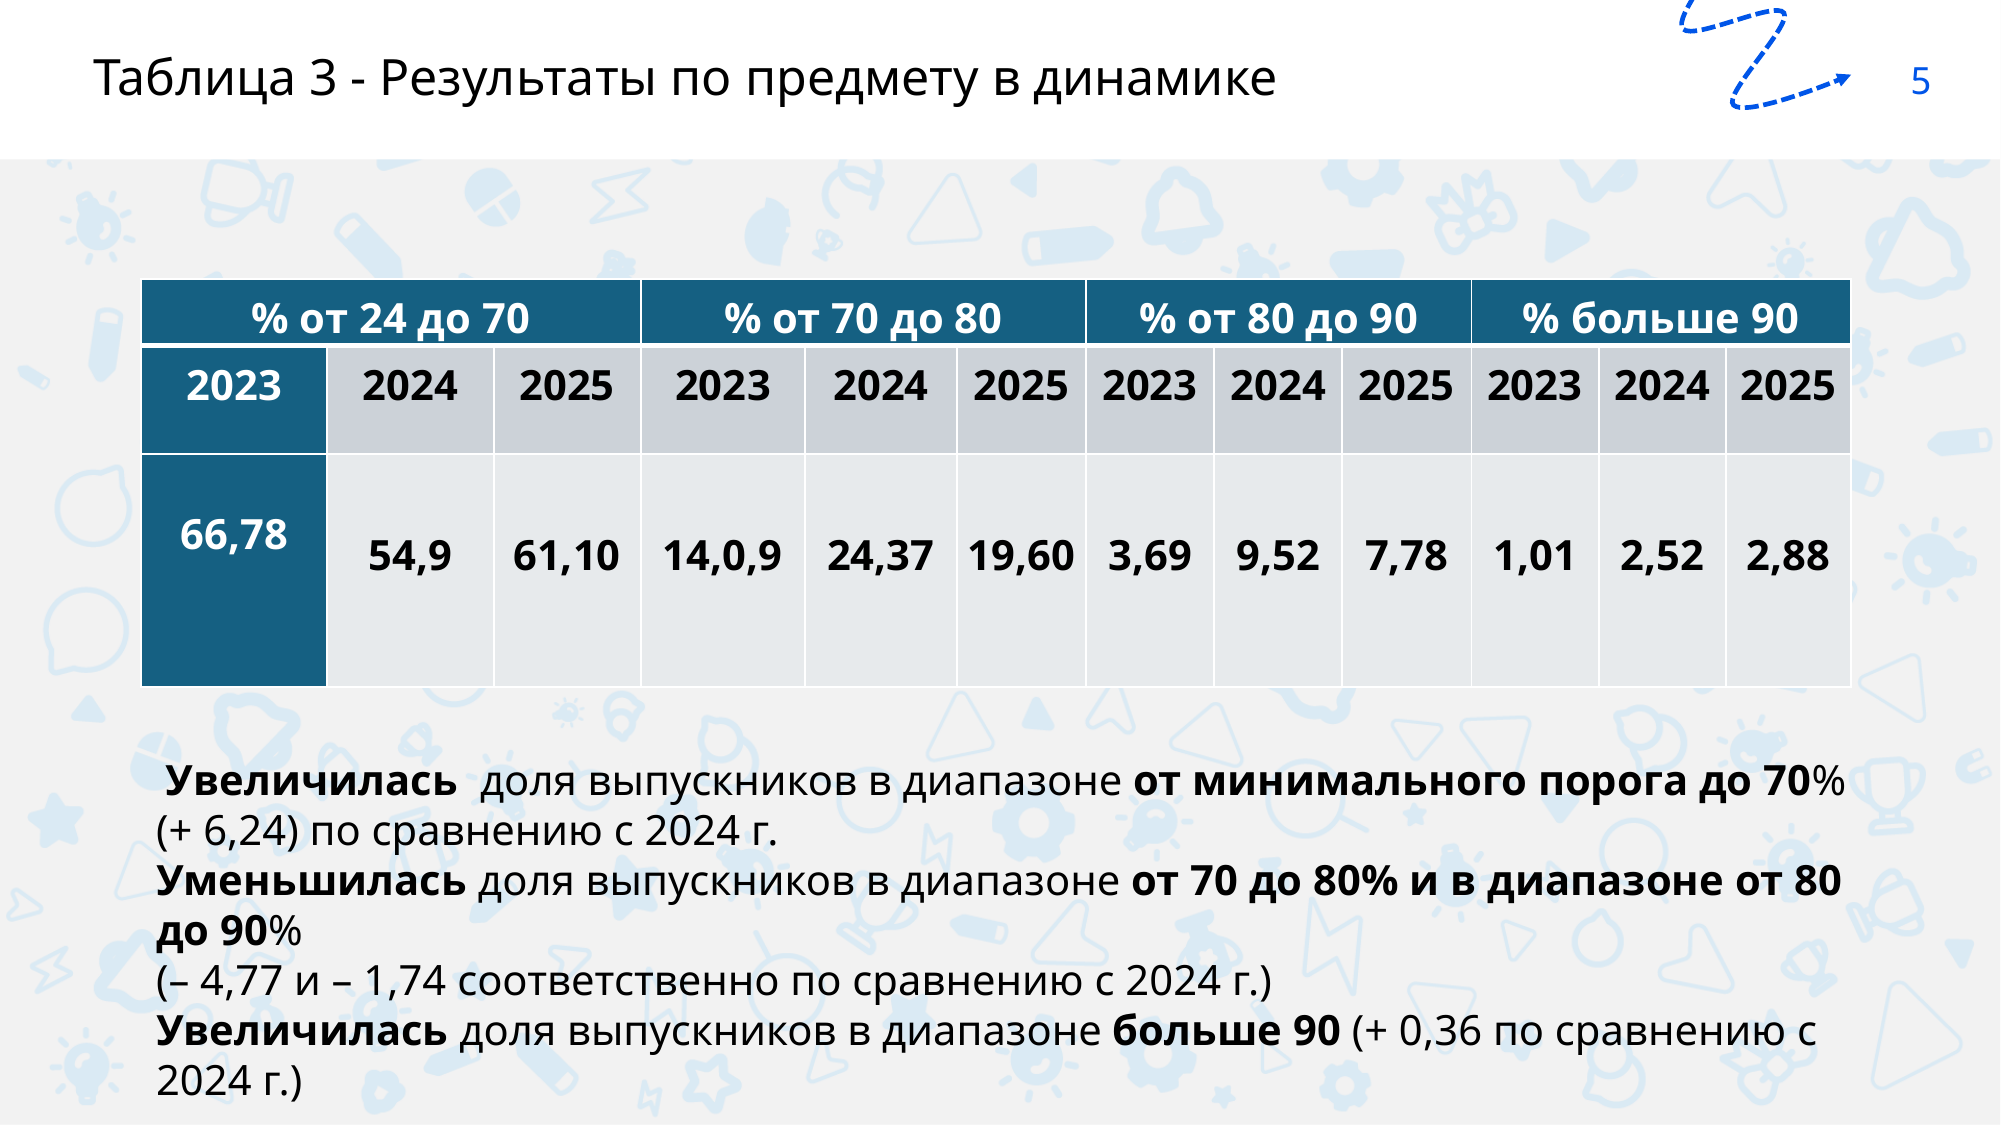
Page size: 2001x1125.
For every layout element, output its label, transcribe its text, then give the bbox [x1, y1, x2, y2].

table_cell 3,69 [1087, 455, 1213, 686]
text_box Увеличилась доля выпускников в диапазоне от минимального порога до 70% (+ 6,24) по сравнению с 2024 г. Уменьшилась доля выпускников в диапазоне от 70 до 80% и в диапазоне от 80 до 90% (– 4,77 и – 1,74 соответственно по сравнению с 2024 г.) Увеличилась доля выпускников в диапазоне больше 90 (+ 0,36 по сравнению с 2024 г.) [141, 746, 1880, 1112]
picture [0, 0, 2001, 1125]
table_cell 66,78 [142, 455, 326, 686]
table_cell 9,52 [1215, 455, 1341, 686]
table_cell 2023 [1087, 348, 1213, 453]
table_cell 2025 [1727, 348, 1850, 453]
table_cell 54,9 [328, 455, 493, 686]
table_cell 2023 [642, 348, 804, 453]
table_header % от 80 до 90 [1087, 280, 1471, 343]
table_cell 2,88 [1727, 455, 1850, 686]
table_cell 14,0,9 [642, 455, 804, 686]
table_header % от 70 до 80 [642, 280, 1085, 343]
table_cell 19,60 [958, 455, 1085, 686]
table_cell 61,10 [495, 455, 640, 686]
table_cell 2,52 [1600, 455, 1725, 686]
table_cell 24,37 [806, 455, 956, 686]
table_cell 7,78 [1343, 455, 1471, 686]
table_header % от 24 до 70 [142, 280, 640, 343]
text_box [0, 0, 2000, 160]
table_cell 1,01 [1472, 455, 1598, 686]
table_cell 2024 [1215, 348, 1341, 453]
table_cell 2024 [328, 348, 493, 453]
table_cell 2024 [1600, 348, 1725, 453]
table_cell 2025 [1343, 348, 1471, 453]
table_header % больше 90 [1472, 280, 1850, 343]
table_cell 2023 [142, 348, 326, 453]
table_cell 2025 [495, 348, 640, 453]
table_cell 2025 [958, 348, 1085, 453]
table_cell 2023 [1472, 348, 1598, 453]
table_cell 2024 [806, 348, 956, 453]
